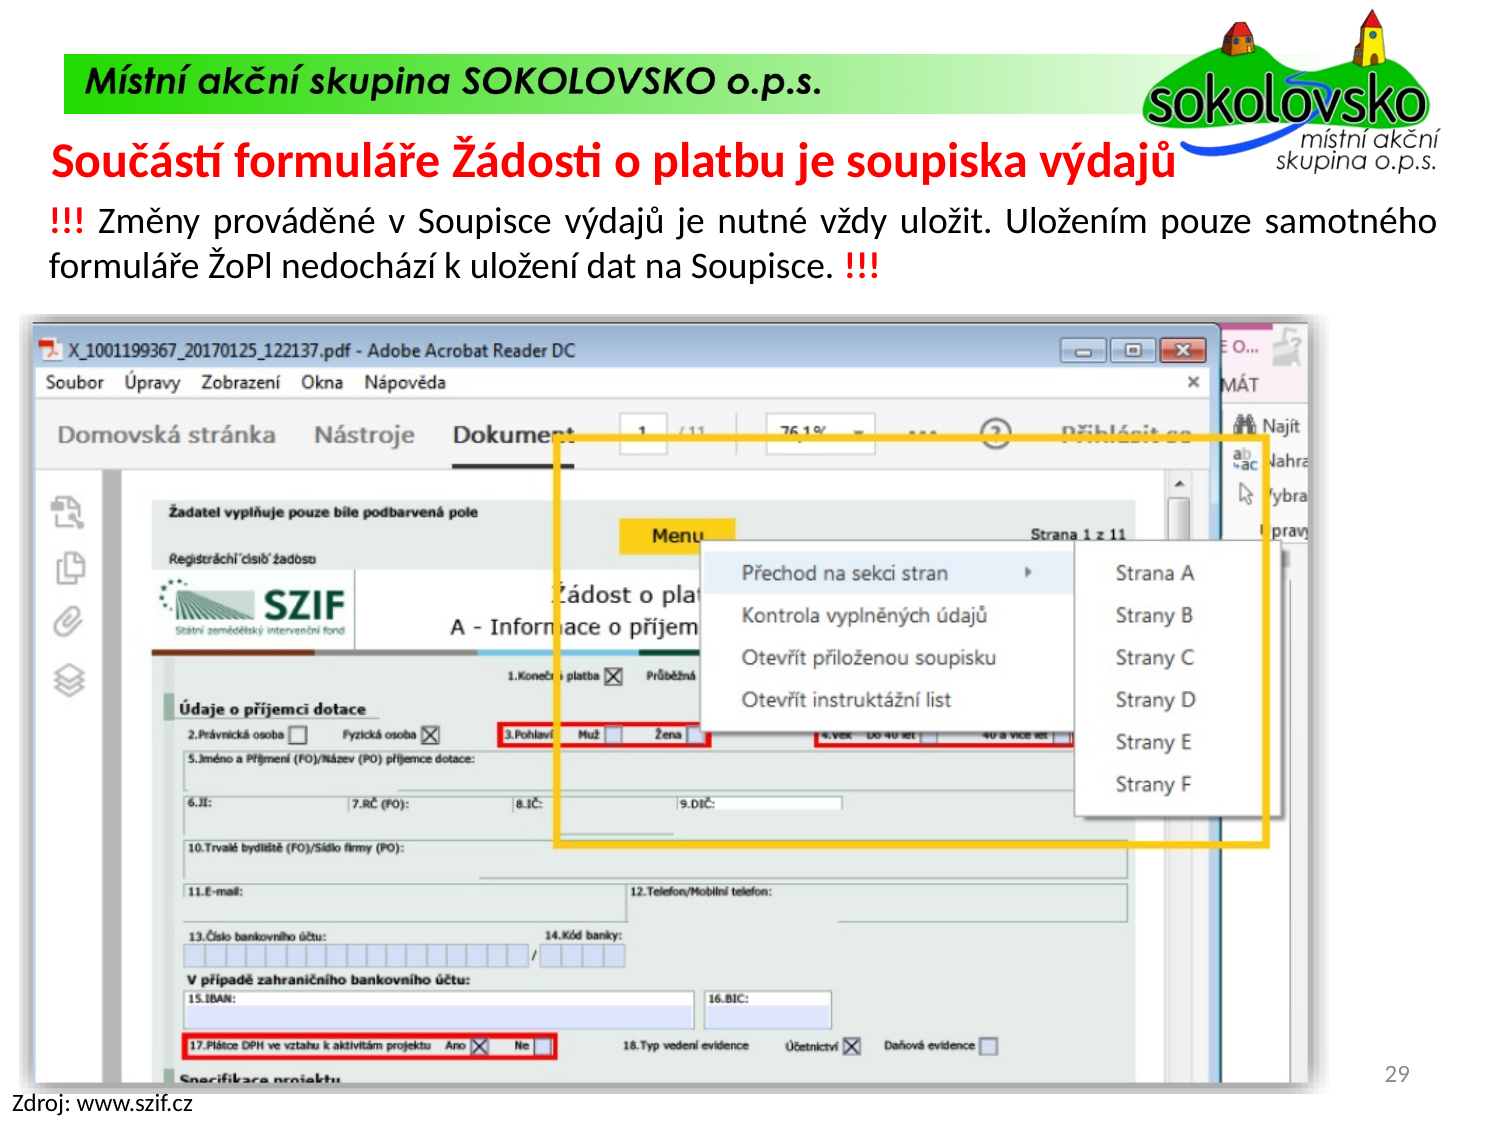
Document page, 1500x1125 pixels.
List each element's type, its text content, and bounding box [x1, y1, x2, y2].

text_box Zdroj: www.szif.cz [0, 1079, 209, 1125]
slide_number 29 [1330, 1042, 1425, 1103]
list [18, 314, 1330, 1095]
text_box !!! Změny prováděné v Soupisce výdajů je nutné vždy uložit. Uložením pouze samotného formuláře ŽoPl nedochází k uložení dat na Soupisce. !!! [34, 188, 1454, 293]
text_box Součástí formuláře Žádosti o platbu je soupiska výdajů [36, 120, 1122, 188]
picture [64, 0, 1455, 197]
